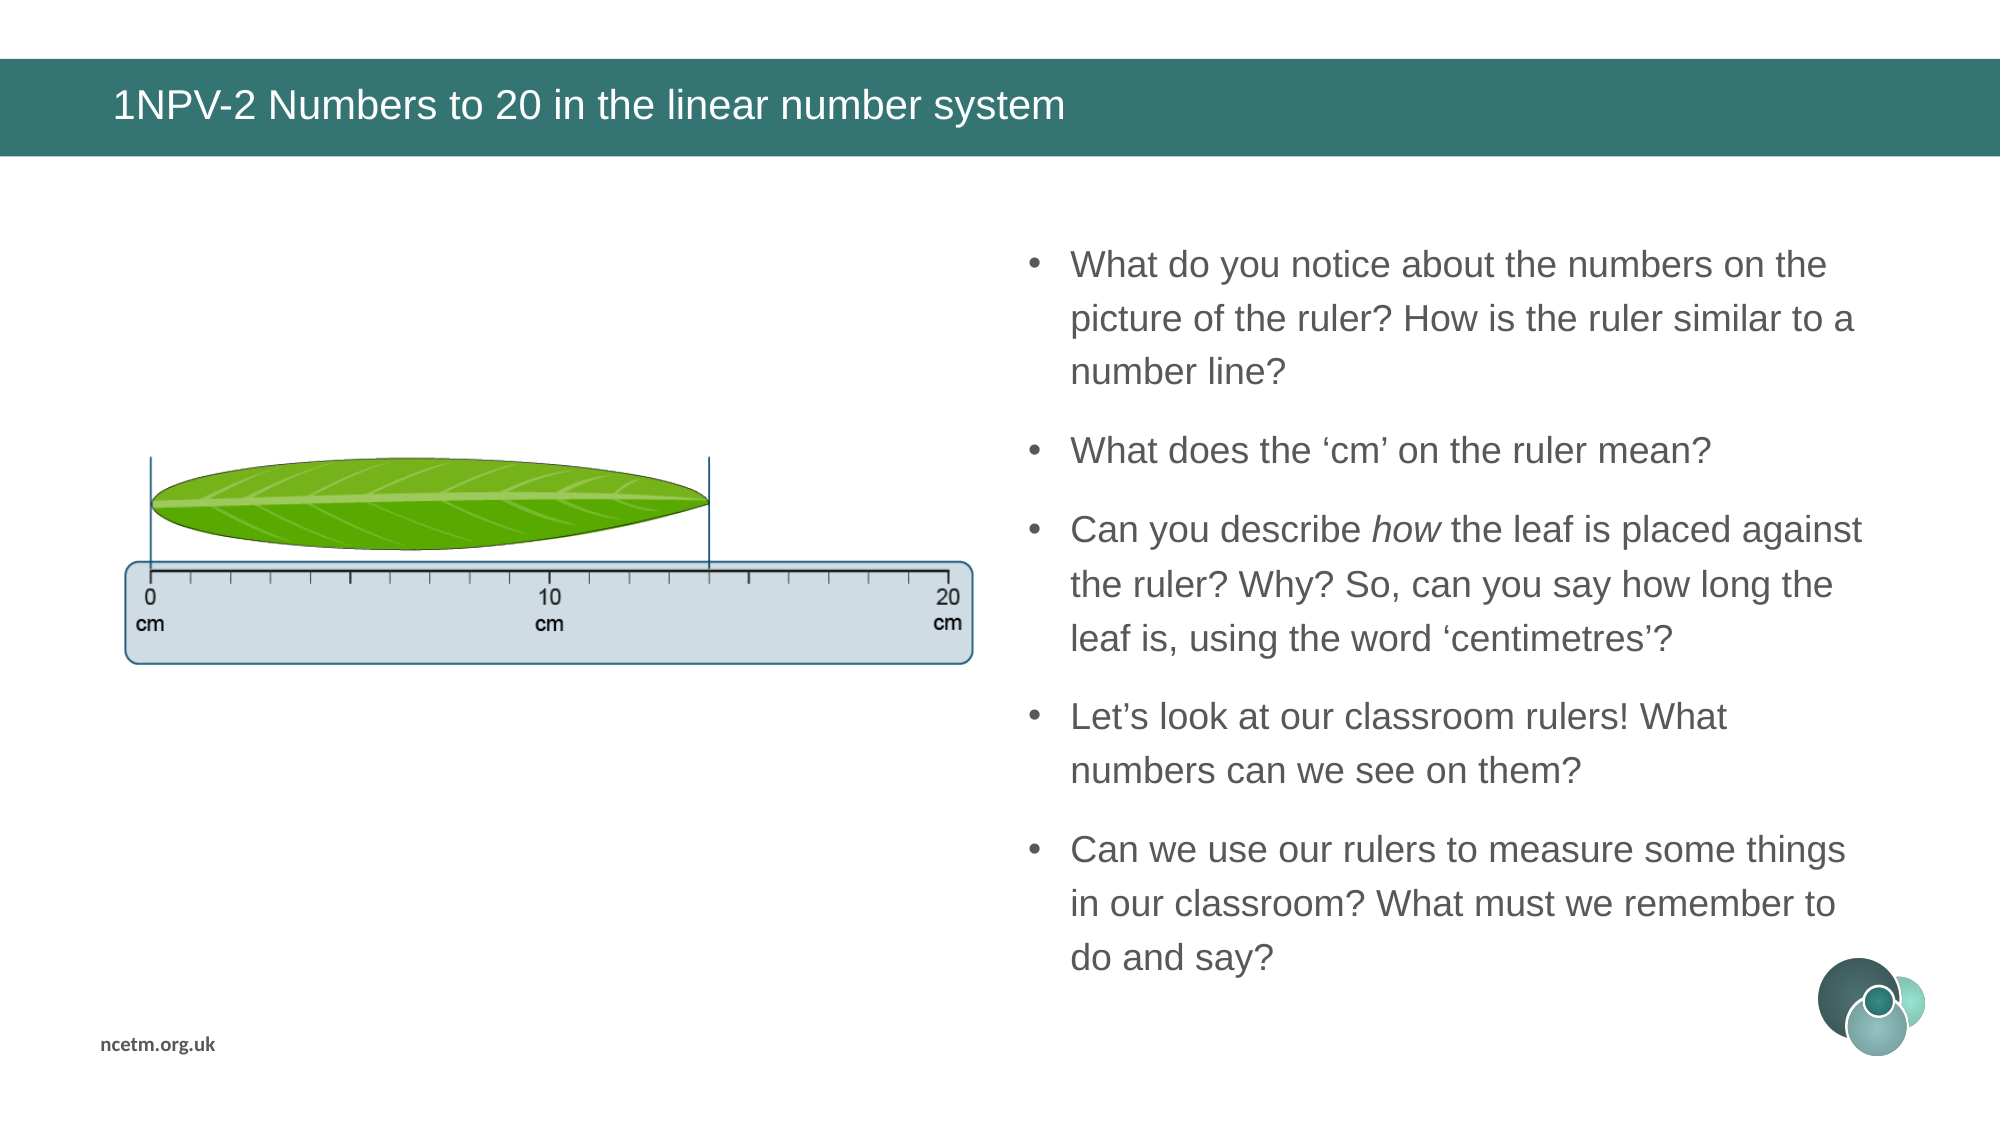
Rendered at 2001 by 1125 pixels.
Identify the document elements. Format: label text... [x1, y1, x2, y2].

text_box What do you notice about the numbers on the picture of the ruler? How is the ruler similar to a number line? What does the ‘cm’ on the ruler mean? Can you describe how the leaf is placed against the ruler? Why? So, can you say how long the leaf is, using the word ‘centimetres’? Let’s look at our classroom rulers! What numbers can we see on them? Can we use our rulers to measure some things in our classroom? What must we remember to do and say? [1013, 223, 1898, 975]
picture [1818, 958, 1925, 1056]
title 1NPV-2 Numbers to 20 in the linear number system [97, 76, 1945, 147]
picture [122, 453, 977, 666]
